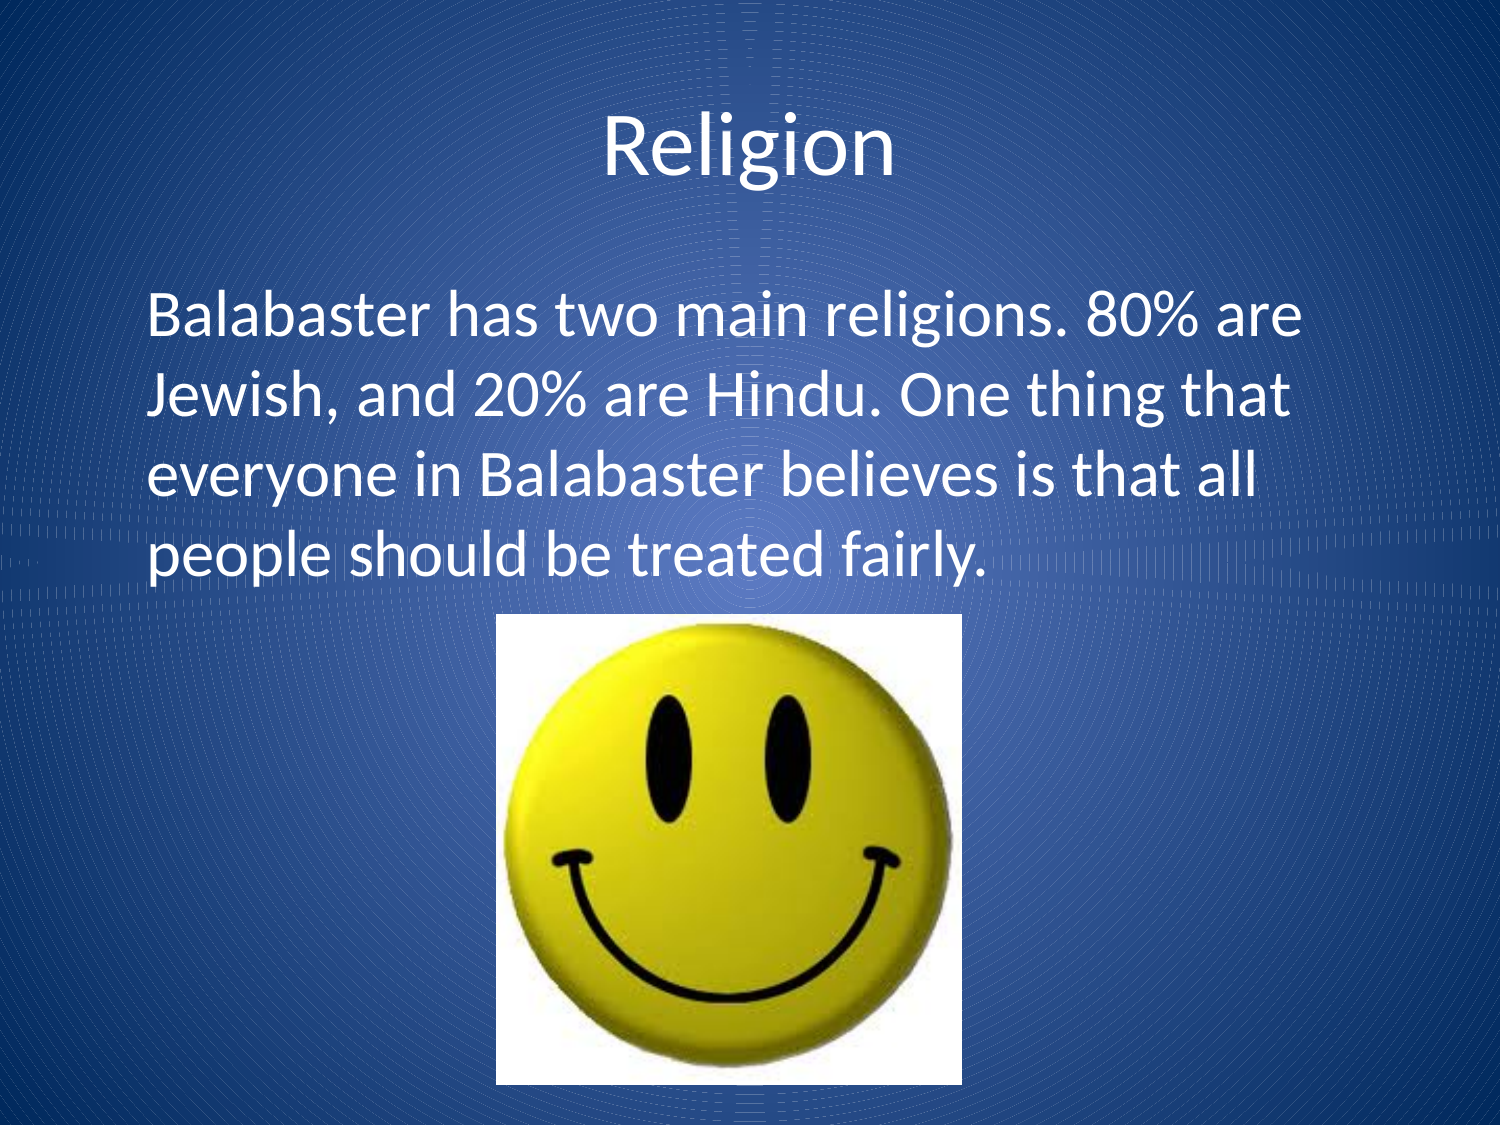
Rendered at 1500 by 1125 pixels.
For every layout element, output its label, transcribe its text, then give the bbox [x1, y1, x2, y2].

title Religion [75, 45, 1425, 233]
list Balabaster has two main religions. 80% are Jewish, and 20% are Hindu. One thing that everyone in Balabaster believes is that all people should be treated fairly. [75, 262, 1425, 1005]
picture [496, 613, 962, 1086]
